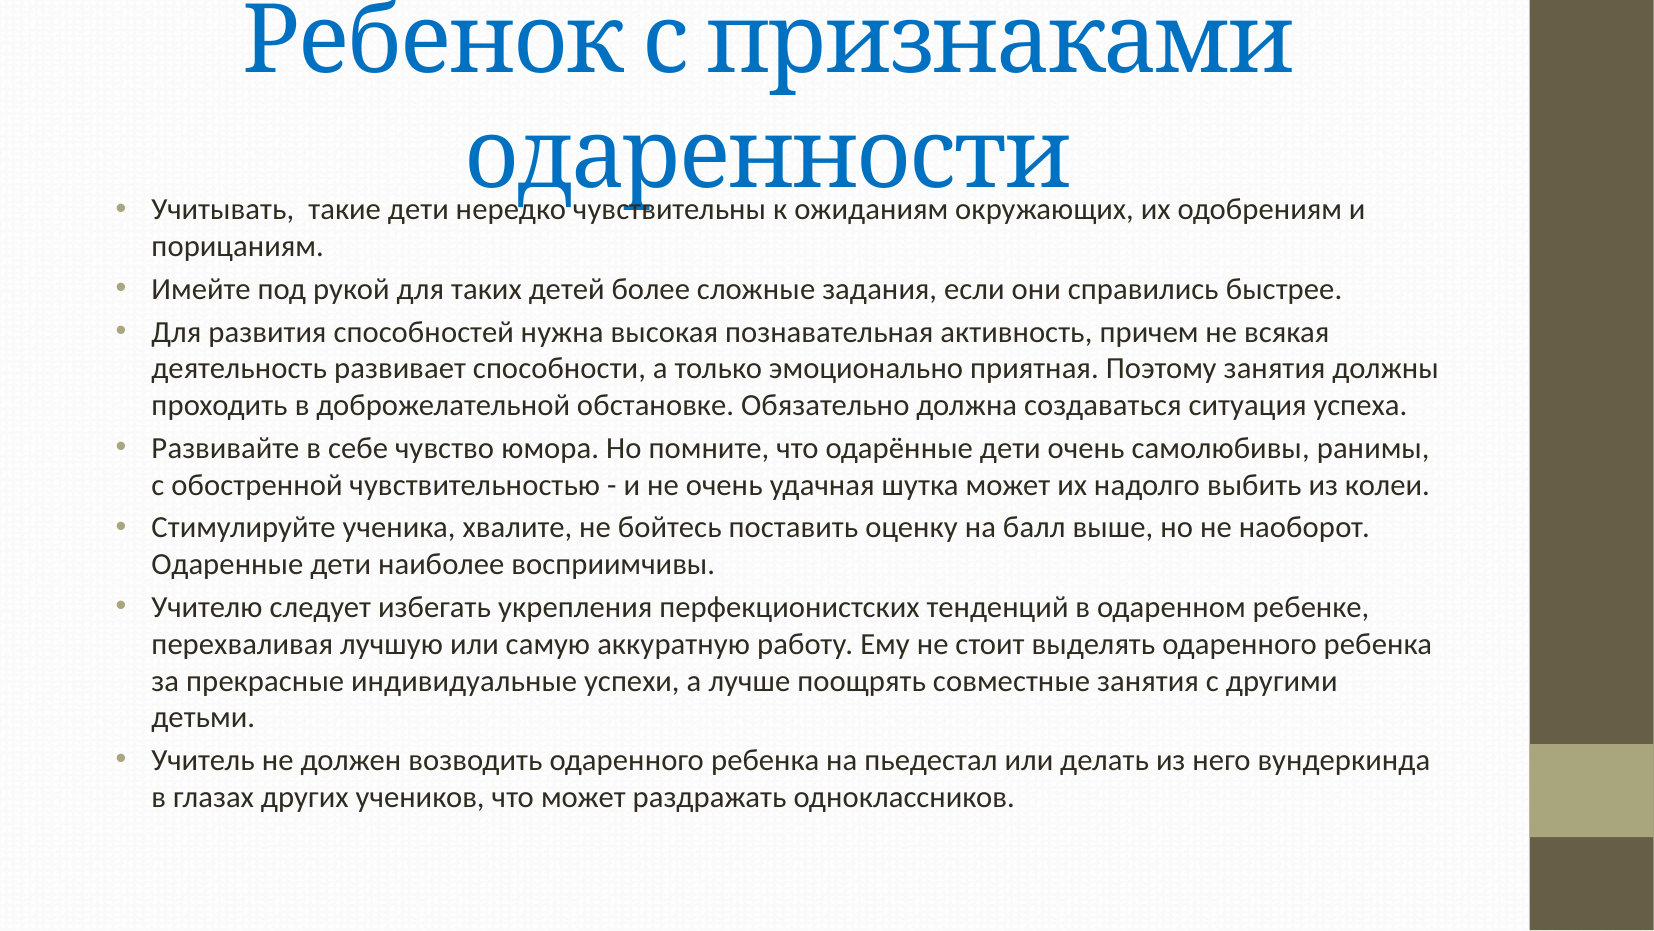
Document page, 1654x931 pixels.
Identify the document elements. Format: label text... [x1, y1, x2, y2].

title Ребенок с признаками одаренности [11, 37, 1524, 147]
list Учитывать, такие дети нередко чувствительны к ожиданиям окружающих, их одобрениям и порицаниям. Имейте под рукой для таких детей более сложные задания, если они справились быстрее. Для развития способностей нужна высокая познавательная активность, причем не всякая деятельность развивает способности, а только эмоционально приятная. Поэтому занятия должны проходить в доброжелательной обстановке. Обязательно должна создаваться ситуация успеха. Развивайте в себе чувство юмора. Но помните, что одарённые дети очень самолюбивы, ранимы, с обостренной чувствительностью - и не очень удачная шутка может их надолго выбить из колеи. Стимулируйте ученика, хвалите, не бойтесь поставить оценку на балл выше, но не наоборот. Одаренные дети наиболее восприимчивы. Учителю следует избегать укрепления перфекционистских тенденций в одаренном ребенке, перехваливая лучшую или самую аккуратную работу. Ему не стоит выделять одаренного ребенка за прекрасные индивидуальные успехи, а лучше поощрять совместные занятия с другими детьми. Учитель не должен возводить одаренного ребенка на пьедестал или делать из него вундеркинда в глазах других учеников, что может раздражать одноклассников. [82, 181, 1461, 869]
